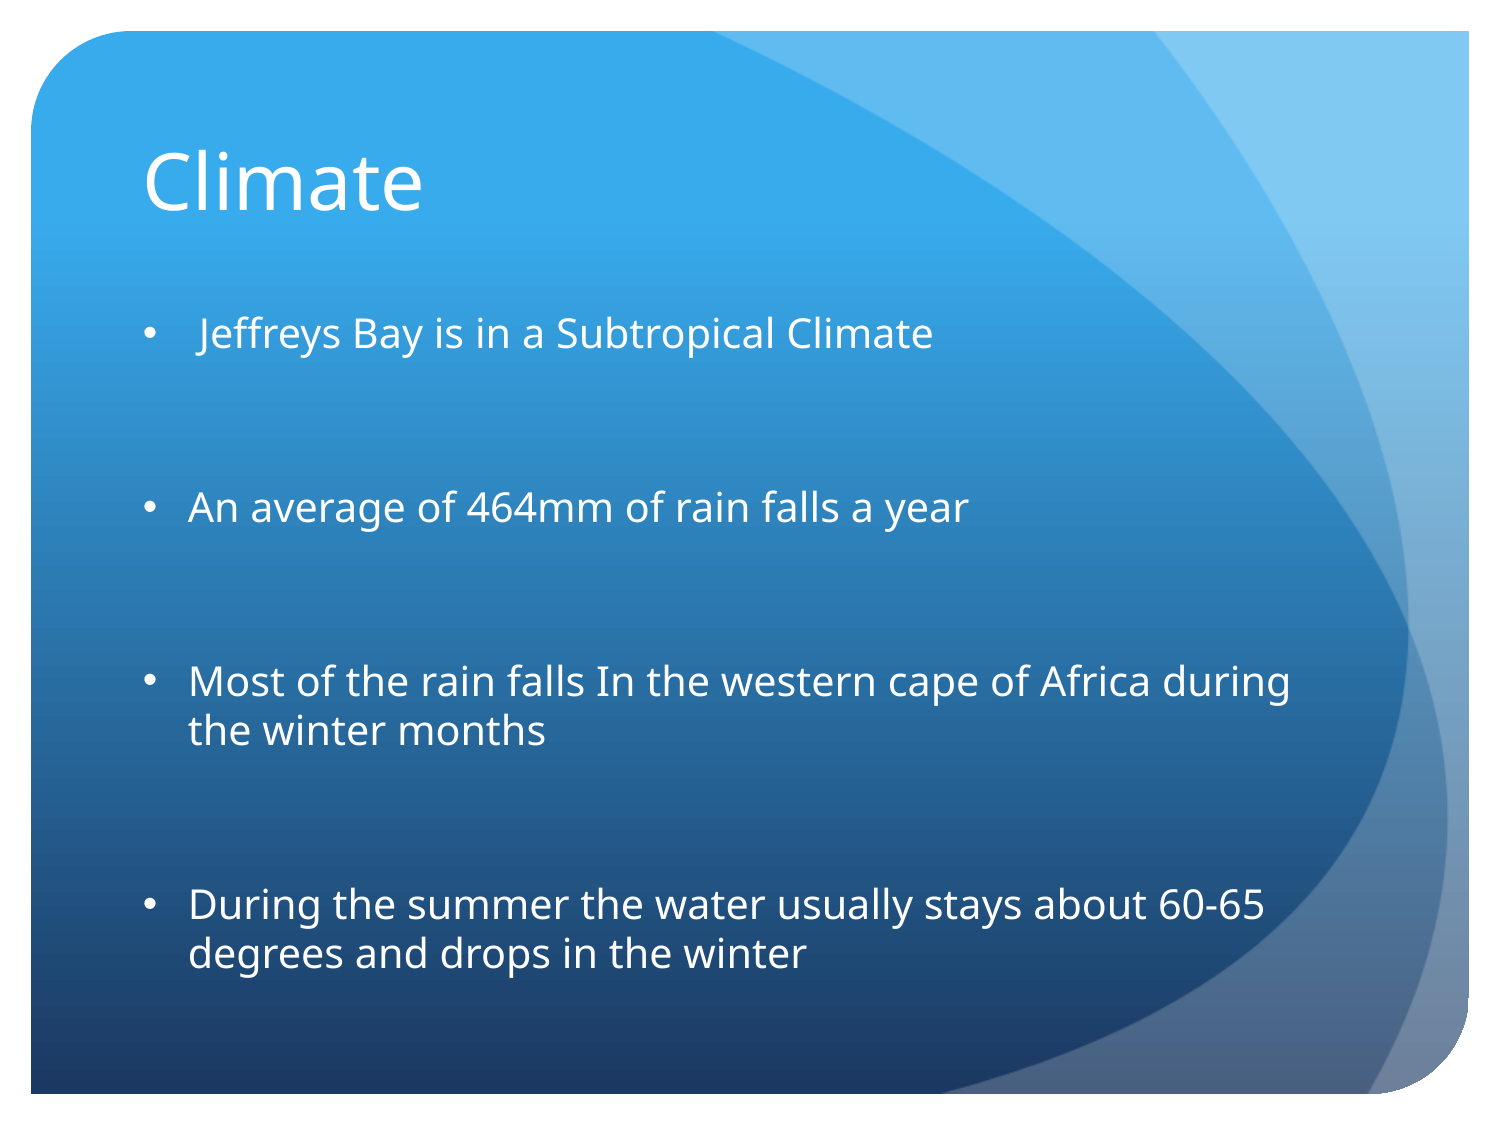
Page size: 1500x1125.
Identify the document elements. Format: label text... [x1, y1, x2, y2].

list Jeffreys Bay is in a Subtropical Climate An average of 464mm of rain falls a year Most of the rain falls In the western cape of Africa during the winter months During the summer the water usually stays about 60-65 degrees and drops in the winter [127, 299, 1372, 991]
title Climate [127, 62, 1372, 234]
picture [24, 30, 1473, 1094]
